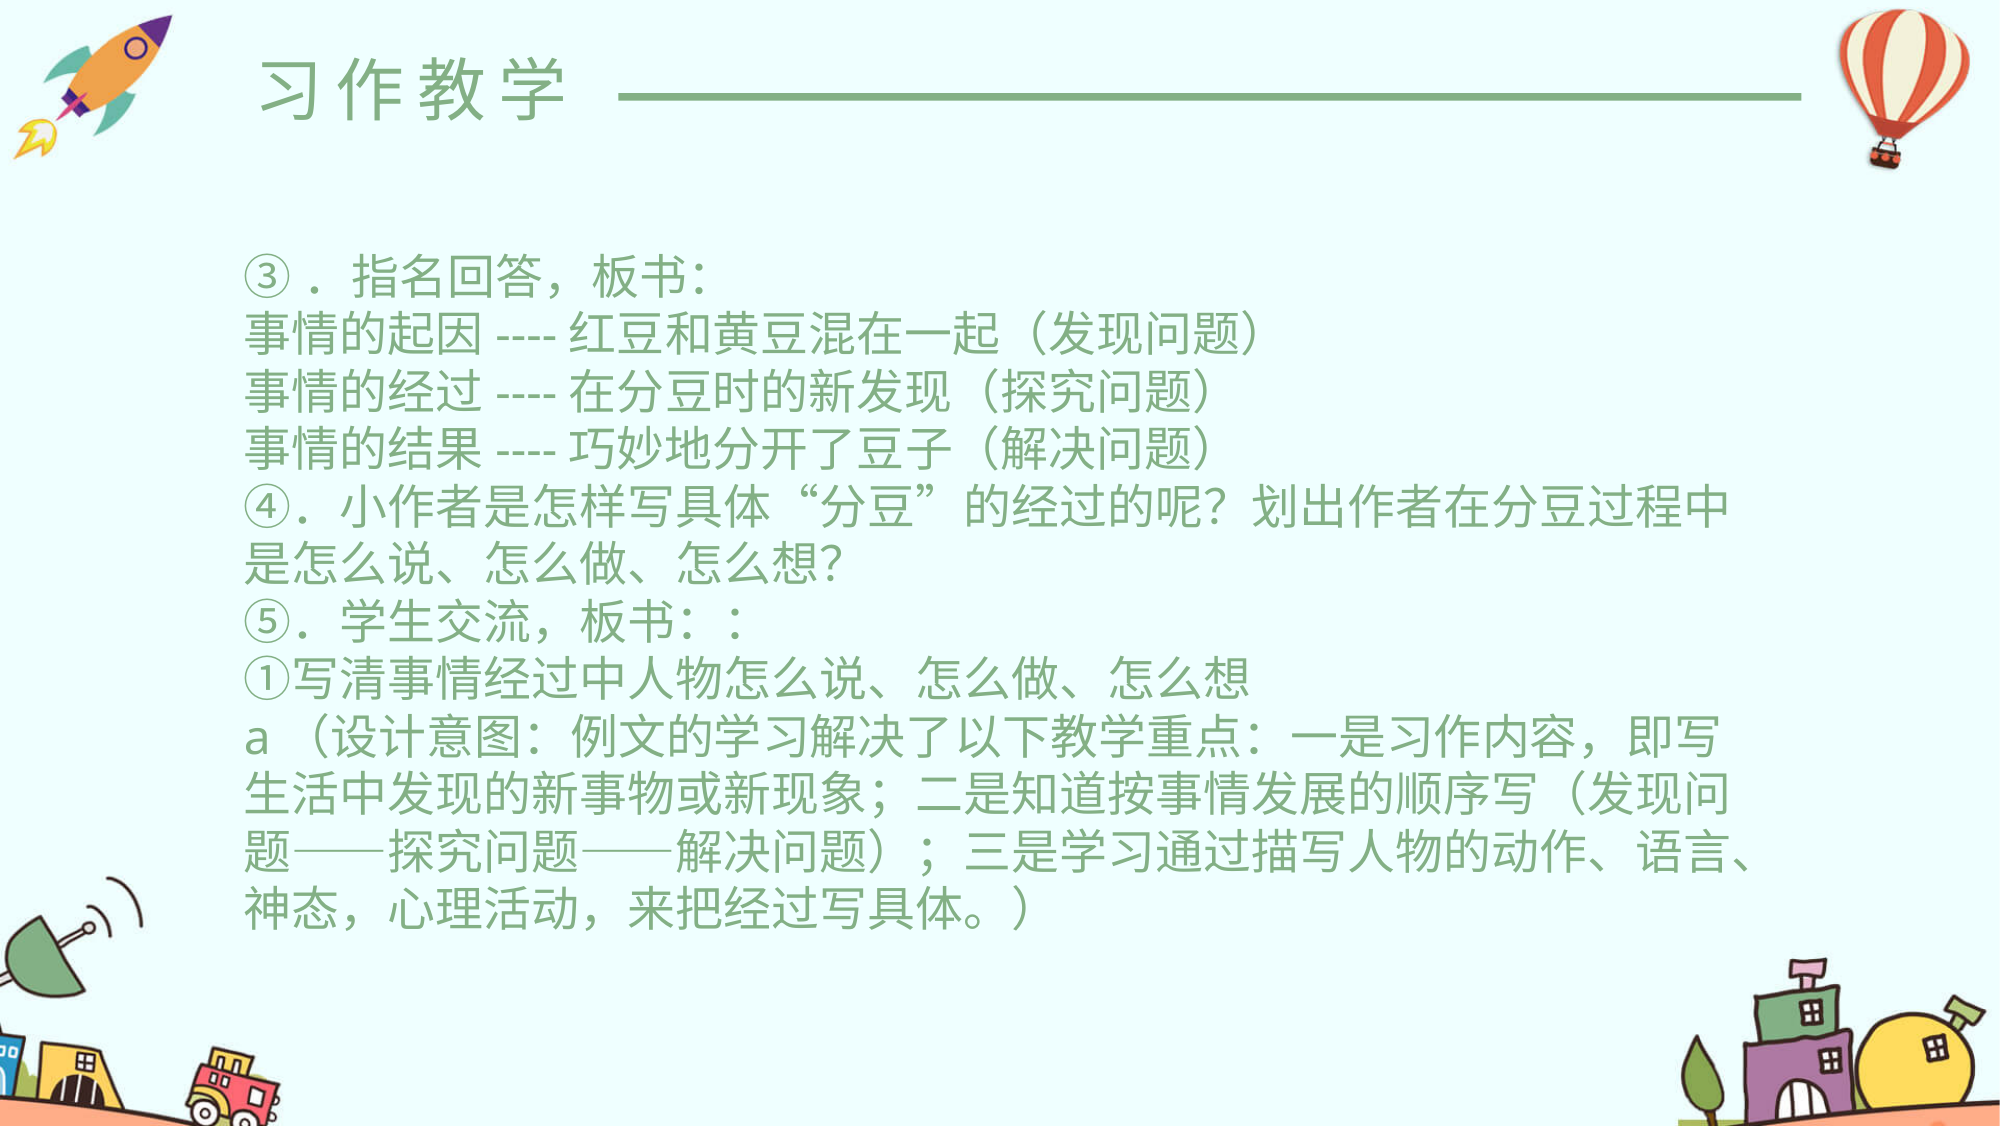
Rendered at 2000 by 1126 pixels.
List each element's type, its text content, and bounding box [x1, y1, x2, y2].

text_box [143, 46, 1802, 131]
picture [0, 0, 2000, 1126]
text_box ③．指名回答，板书： 事情的起因----红豆和黄豆混在一起（发现问题） 事情的经过----在分豆时的新发现（探究问题） 事情的结果----巧妙地分开了豆子（解决问题） ④．小作者是怎样写具体“分豆”的经过的呢？划出作者在分豆过程中是怎么说、怎么做、怎么想？ ⑤．学生交流，板书：： ①写清事情经过中人物怎么说、怎么做、怎么想 a（设计意图：例文的学习解决了以下教学重点：一是习作内容，即写生活中发现的新事物或新现象；二是知道按事情发展的顺序写（发现问题――探究问题――解决问题）；三是学习通过描写人物的动作、语言、神态，心理活动，来把经过写具体。） [229, 239, 1767, 944]
